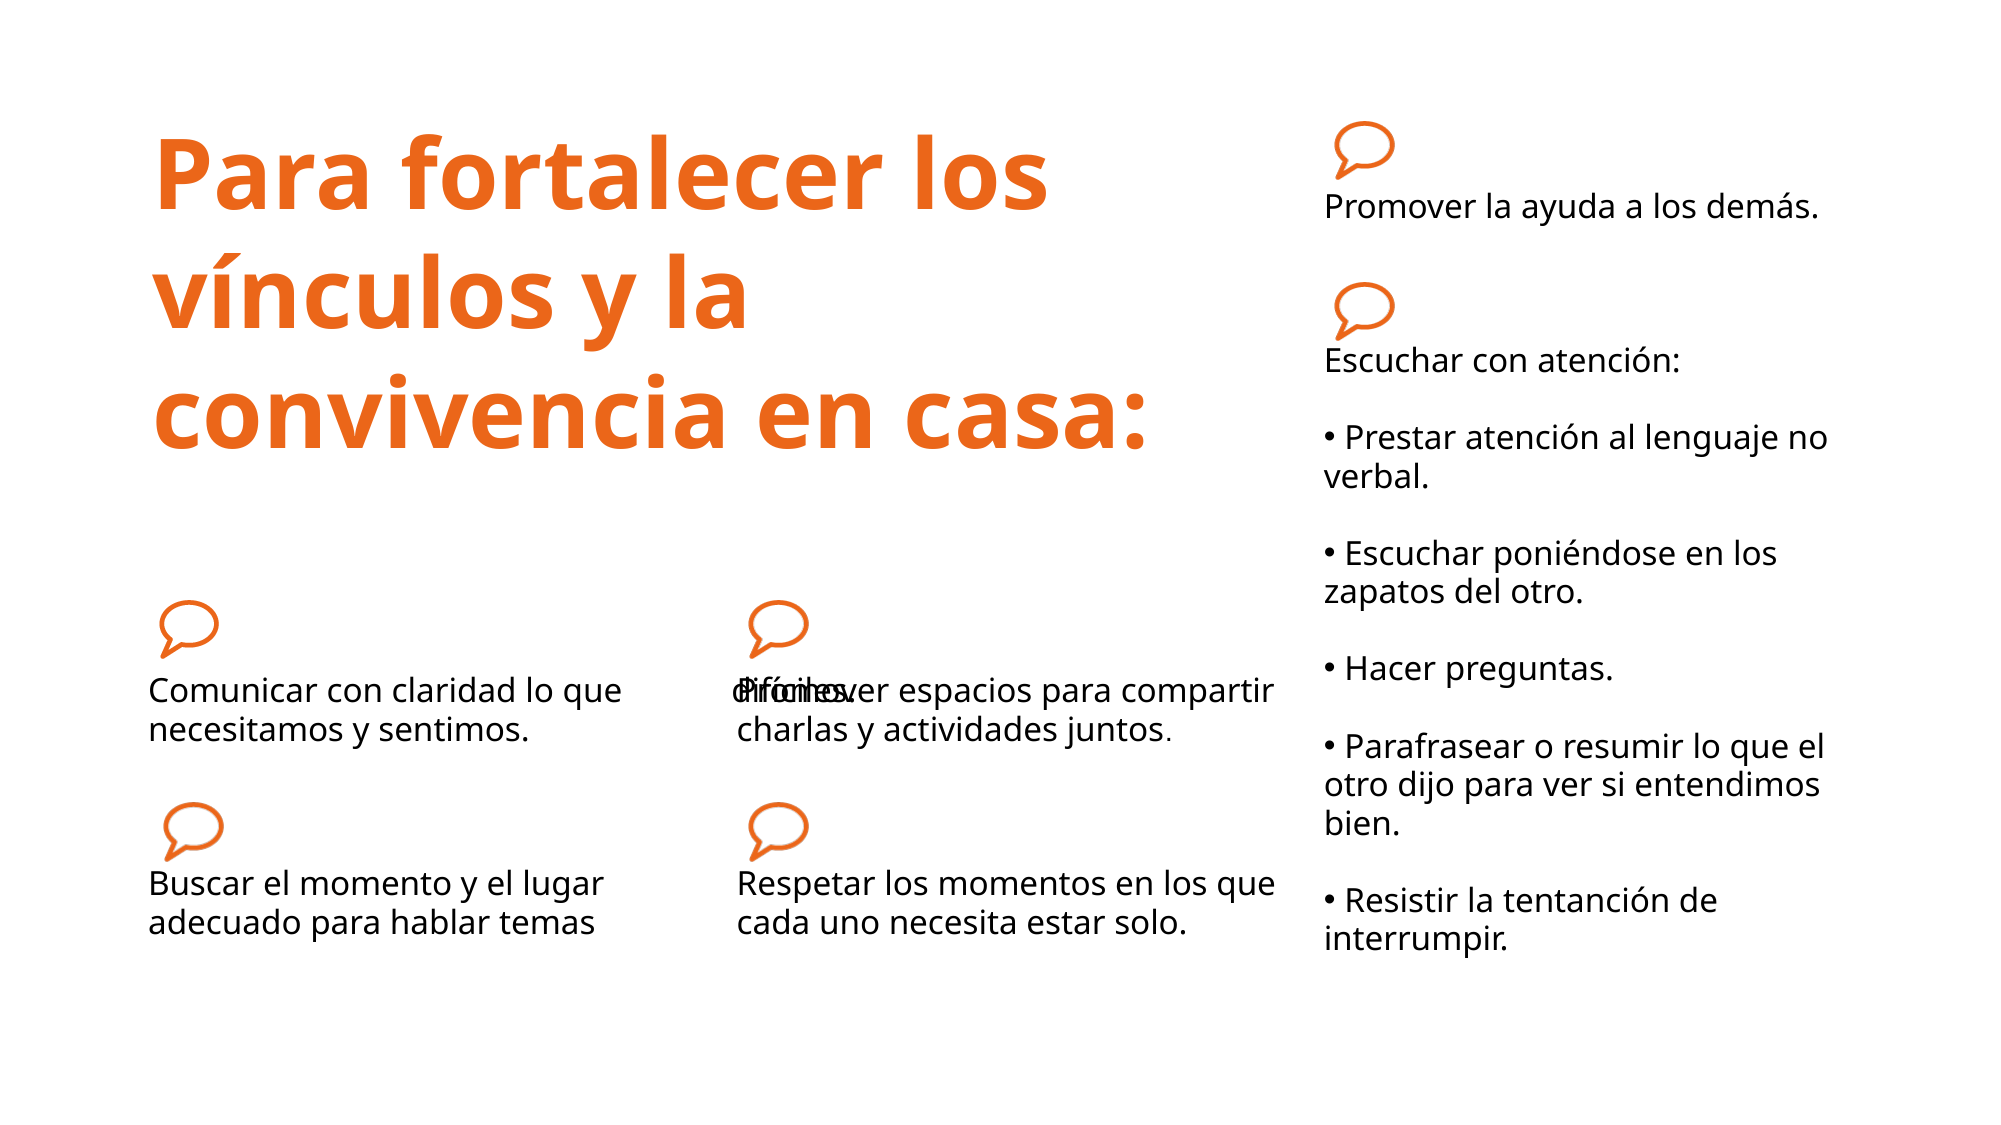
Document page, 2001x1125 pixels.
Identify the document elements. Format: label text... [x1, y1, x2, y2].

picture [1323, 270, 1407, 354]
picture [152, 790, 236, 874]
text_box Promover la ayuda a los demás. Escuchar con atención: Prestar atención al lenguaje no verbal. Escuchar poniéndose en los zapatos del otro. Hacer preguntas. Parafrasear o resumir lo que el otro dijo para ver si entendimos bien. Resistir la tentanción de interrumpir. [1323, 109, 1867, 1035]
picture [737, 790, 821, 874]
title Para fortalecer los vínculos y la convivencia en casa: [152, 109, 1284, 489]
text_box Comunicar con claridad lo que necesitamos y sentimos. Buscar el momento y el lugar adecuado para hablar temas difíciles. [148, 671, 736, 951]
picture [148, 588, 231, 672]
picture [1323, 109, 1407, 193]
text_box Promover espacios para compartir charlas y actividades juntos. Respetar los momentos en los que cada uno necesita estar solo. [736, 671, 1280, 1019]
picture [737, 588, 821, 672]
